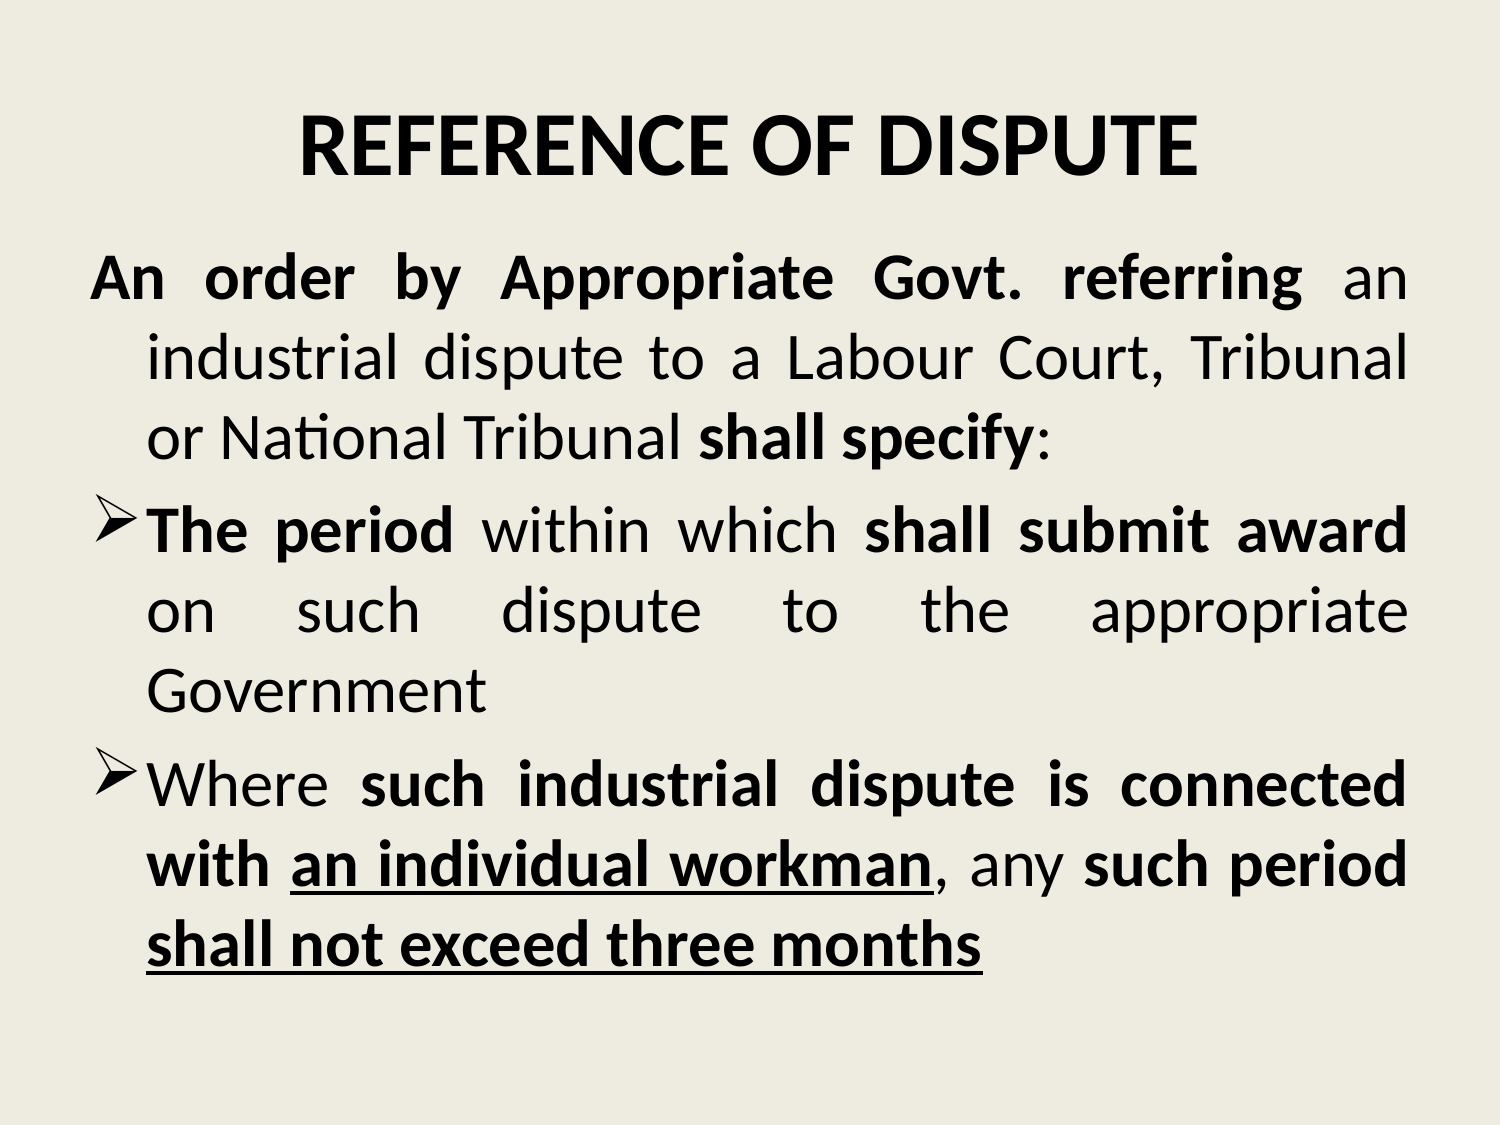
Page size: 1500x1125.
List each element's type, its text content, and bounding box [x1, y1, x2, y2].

title REFERENCE OF DISPUTE [75, 45, 1425, 224]
list An order by Appropriate Govt. referring an industrial dispute to a Labour Court, Tribunal or National Tribunal shall specify: The period within which shall submit award on such dispute to the appropriate Government Where such industrial dispute is connected with an individual workman, any such period shall not exceed three months [75, 224, 1425, 1088]
